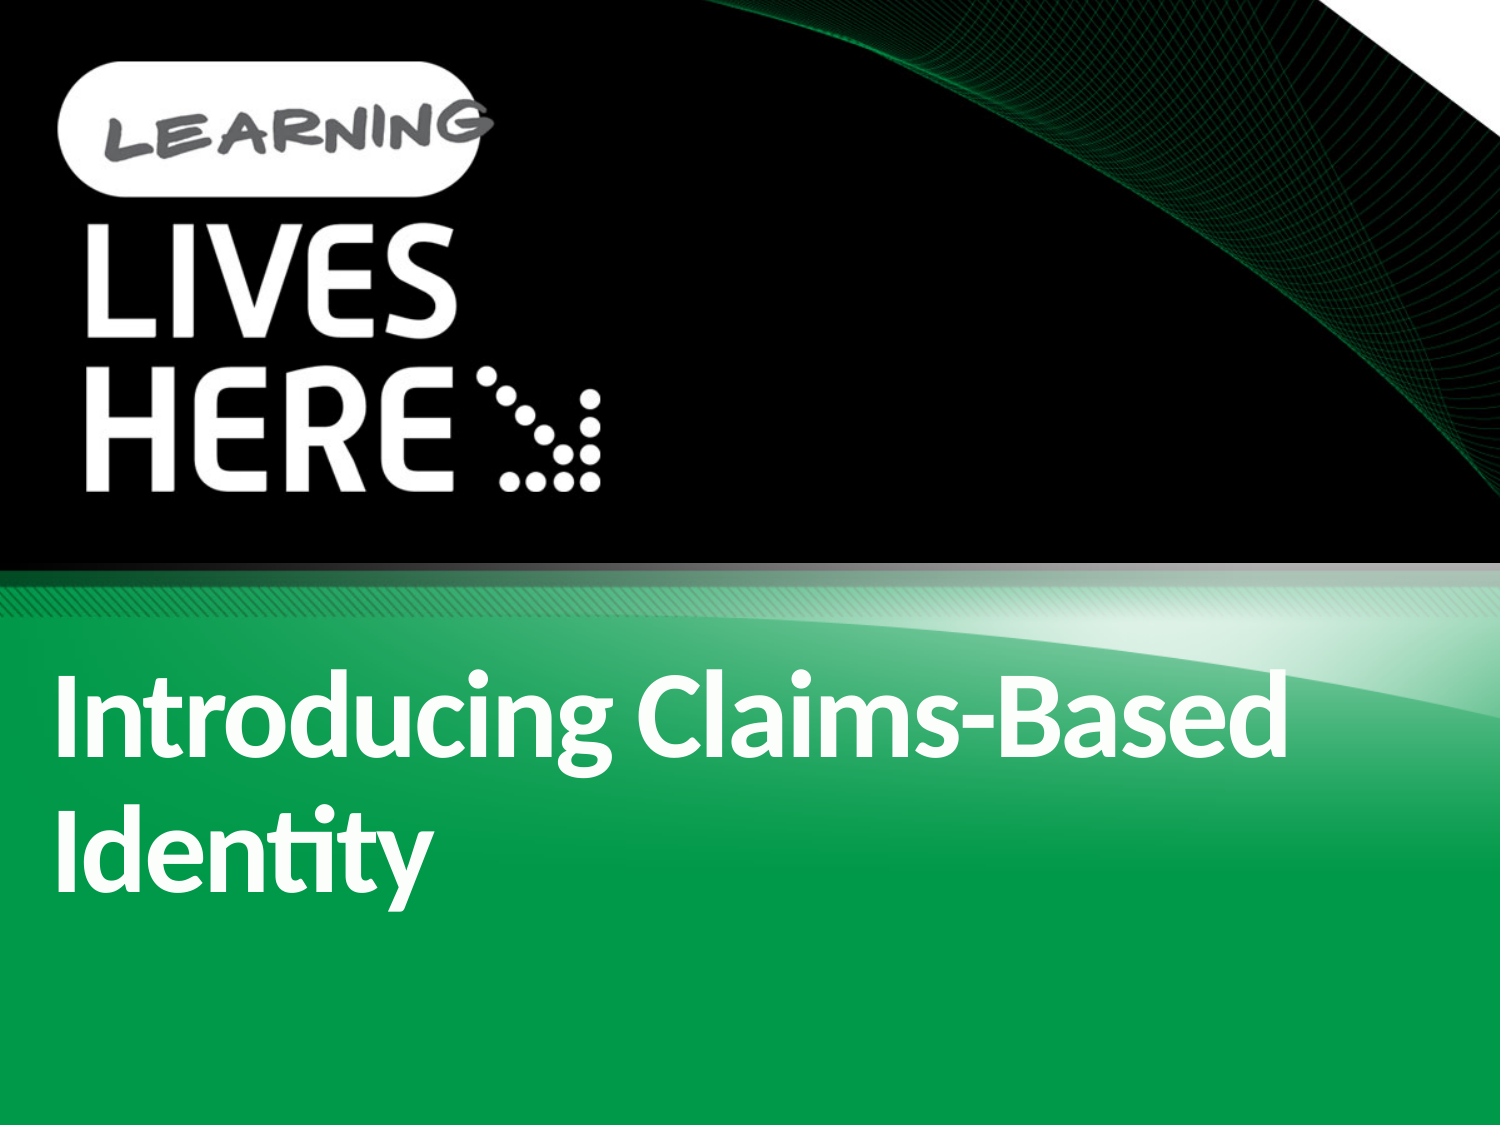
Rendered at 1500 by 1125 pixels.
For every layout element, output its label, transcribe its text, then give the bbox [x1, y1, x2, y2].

title Introducing Claims-Based Identity [50, 650, 1425, 900]
picture [0, 0, 1500, 1125]
